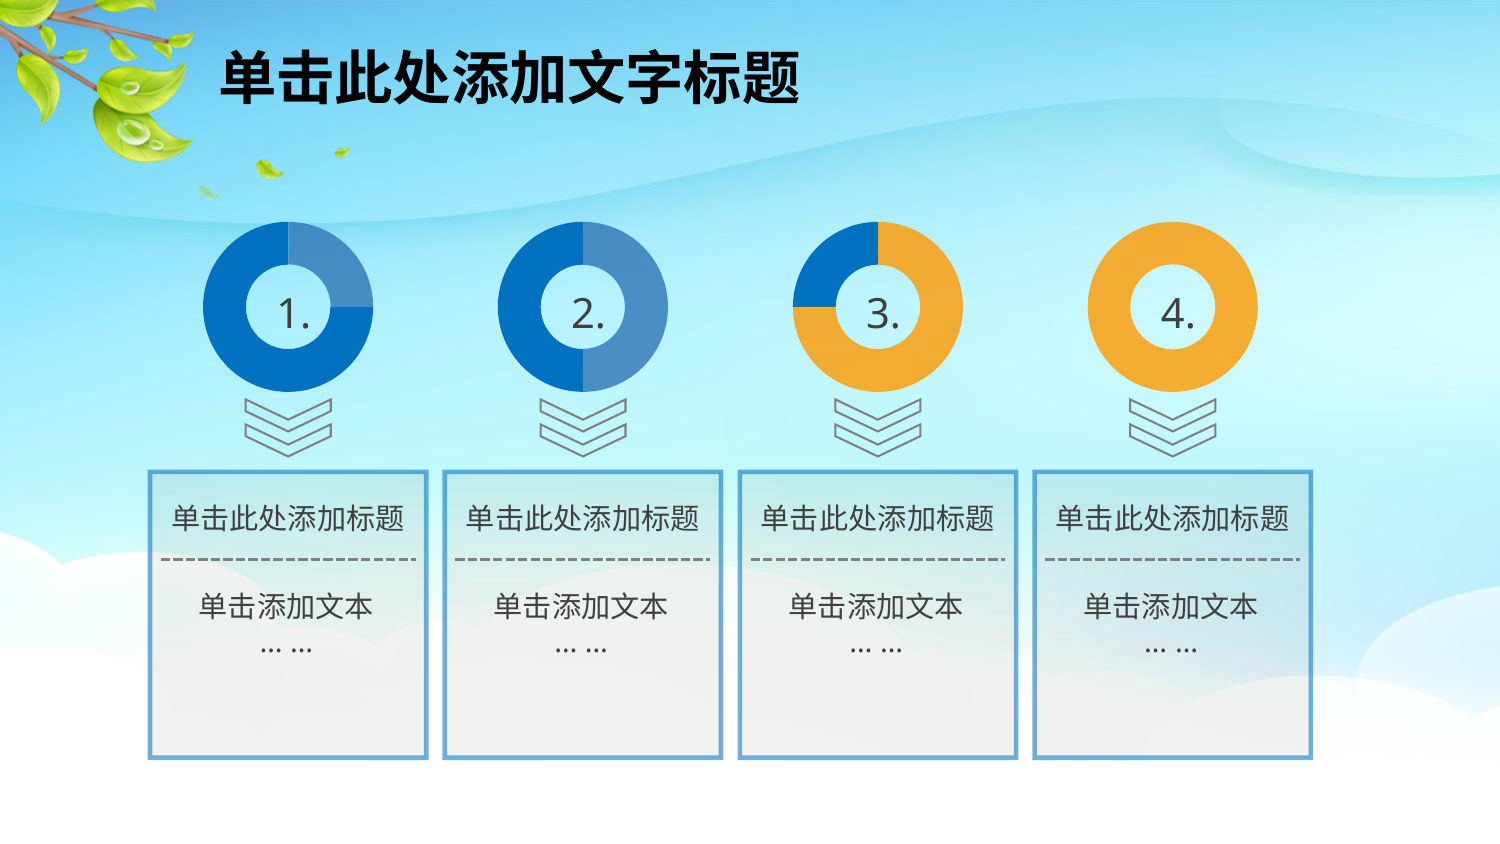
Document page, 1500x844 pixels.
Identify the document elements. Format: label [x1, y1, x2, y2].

text_box [835, 399, 921, 457]
text_box [444, 471, 722, 758]
text_box [1087, 221, 1258, 392]
text_box [203, 221, 374, 392]
text_box [739, 471, 1017, 758]
text_box [792, 221, 963, 392]
text_box [1034, 471, 1311, 758]
text_box [1130, 399, 1216, 457]
text_box [540, 399, 626, 457]
text_box [497, 221, 668, 392]
text_box [245, 399, 331, 457]
text_box [149, 471, 427, 758]
picture [0, 0, 1500, 844]
